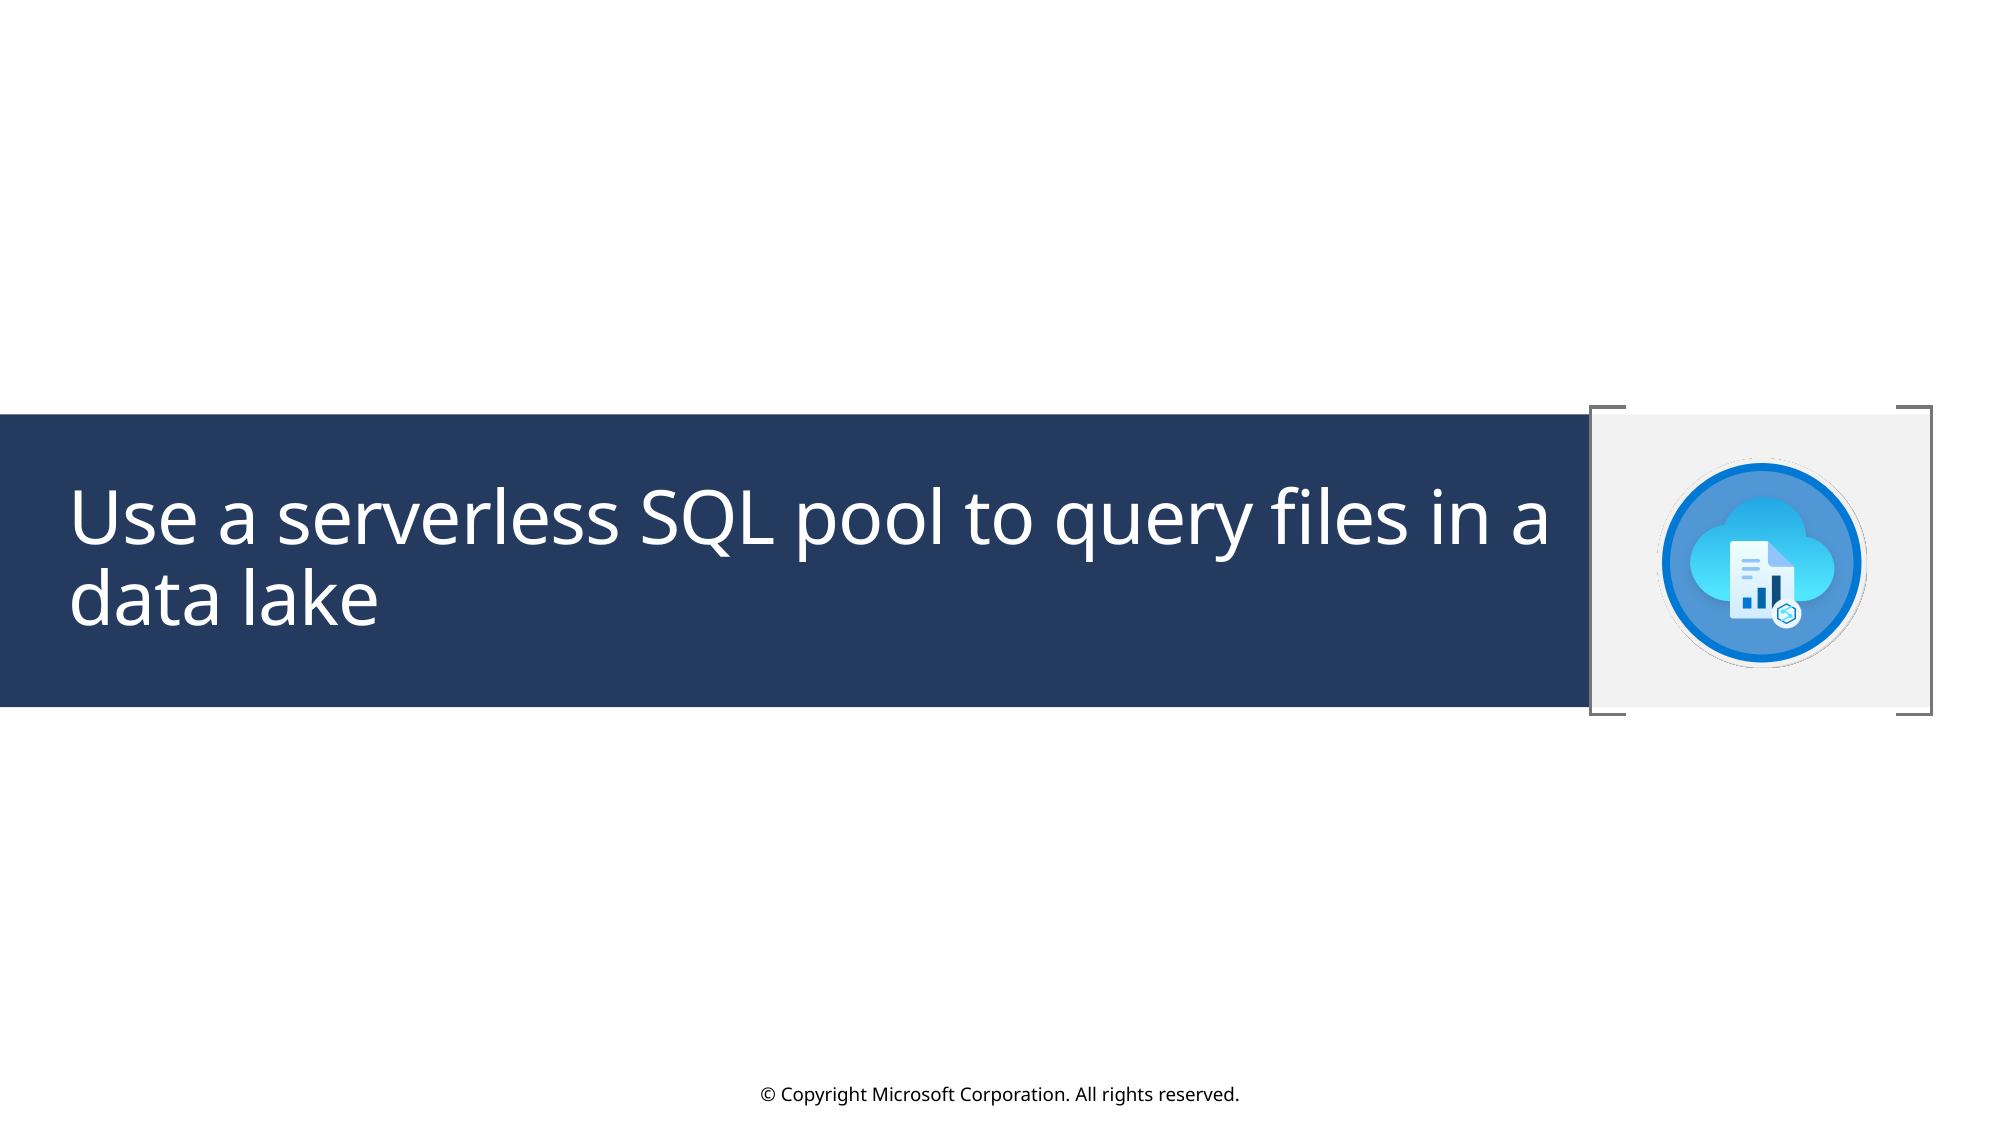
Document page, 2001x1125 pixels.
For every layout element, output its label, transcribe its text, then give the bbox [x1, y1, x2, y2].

picture [1656, 457, 1867, 668]
title Use a serverless SQL pool to query files in a data lake [68, 414, 1577, 708]
